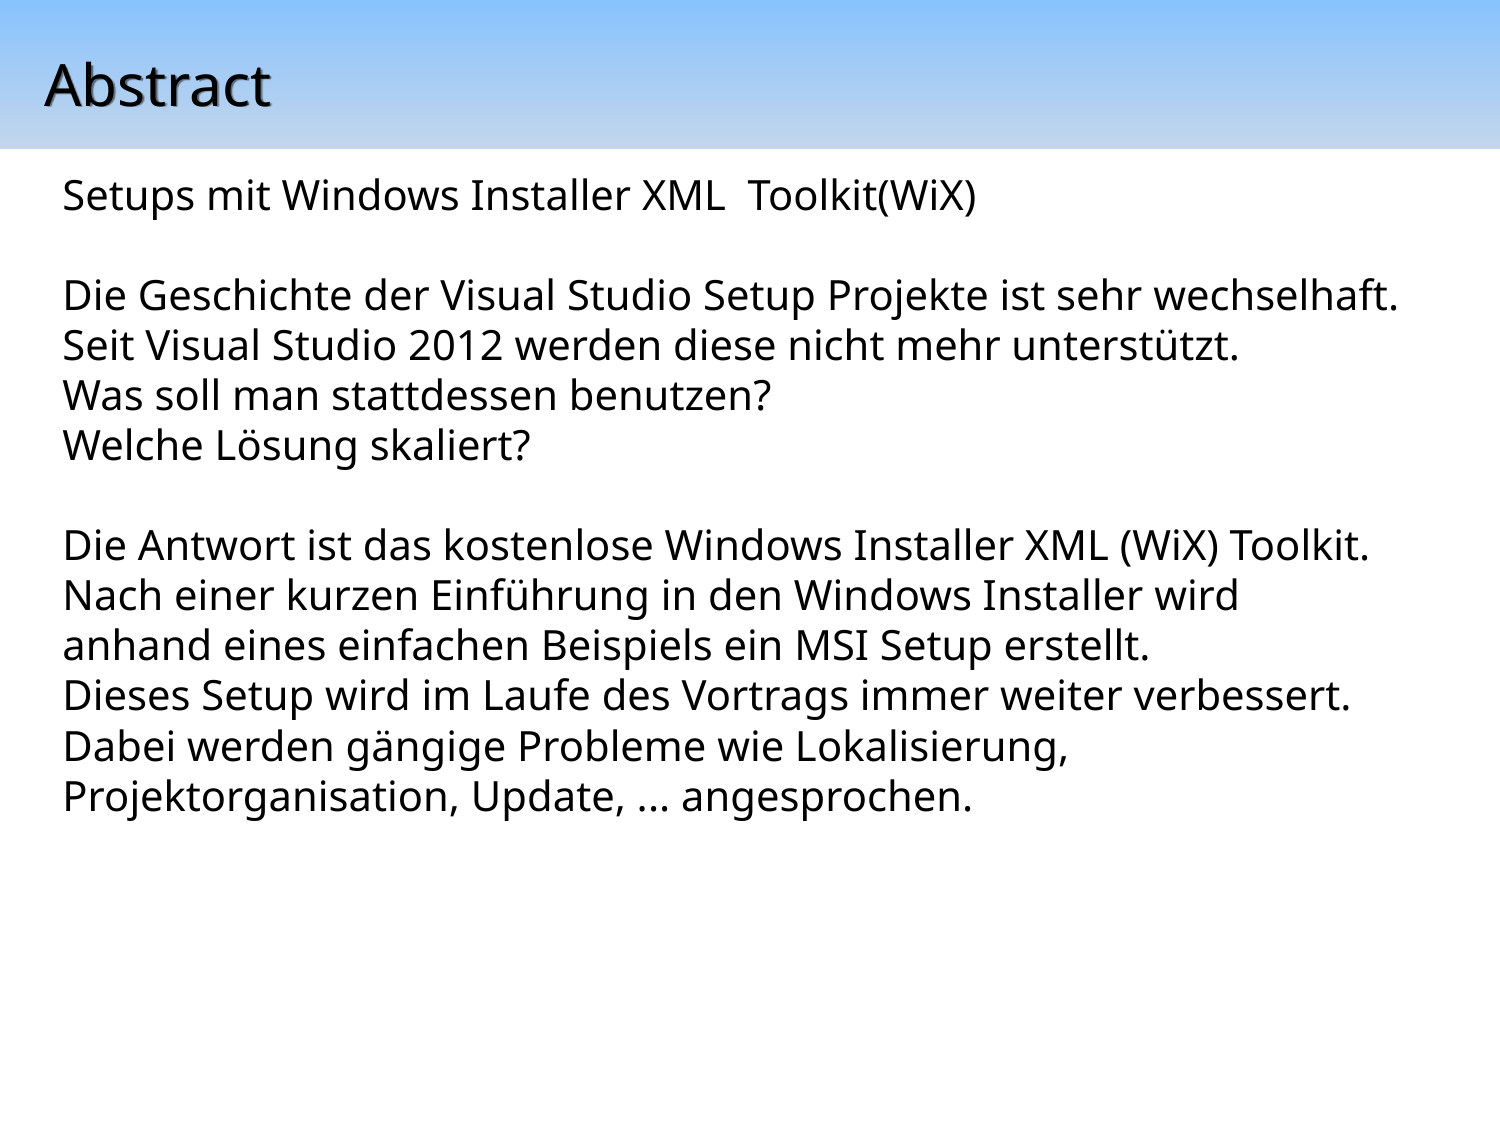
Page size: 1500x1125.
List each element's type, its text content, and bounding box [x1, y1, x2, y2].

list Setups mit Windows Installer XML Toolkit(WiX) Die Geschichte der Visual Studio Setup Projekte ist sehr wechselhaft. Seit Visual Studio 2012 werden diese nicht mehr unterstützt. Was soll man stattdessen benutzen? Welche Lösung skaliert? Die Antwort ist das kostenlose Windows Installer XML (WiX) Toolkit. Nach einer kurzen Einführung in den Windows Installer wird anhand eines einfachen Beispiels ein MSI Setup erstellt. Dieses Setup wird im Laufe des Vortrags immer weiter verbessert. Dabei werden gängige Probleme wie Lokalisierung, Projektorganisation, Update, ... angesprochen. [29, 160, 1471, 1125]
title Abstract [29, 29, 1471, 138]
